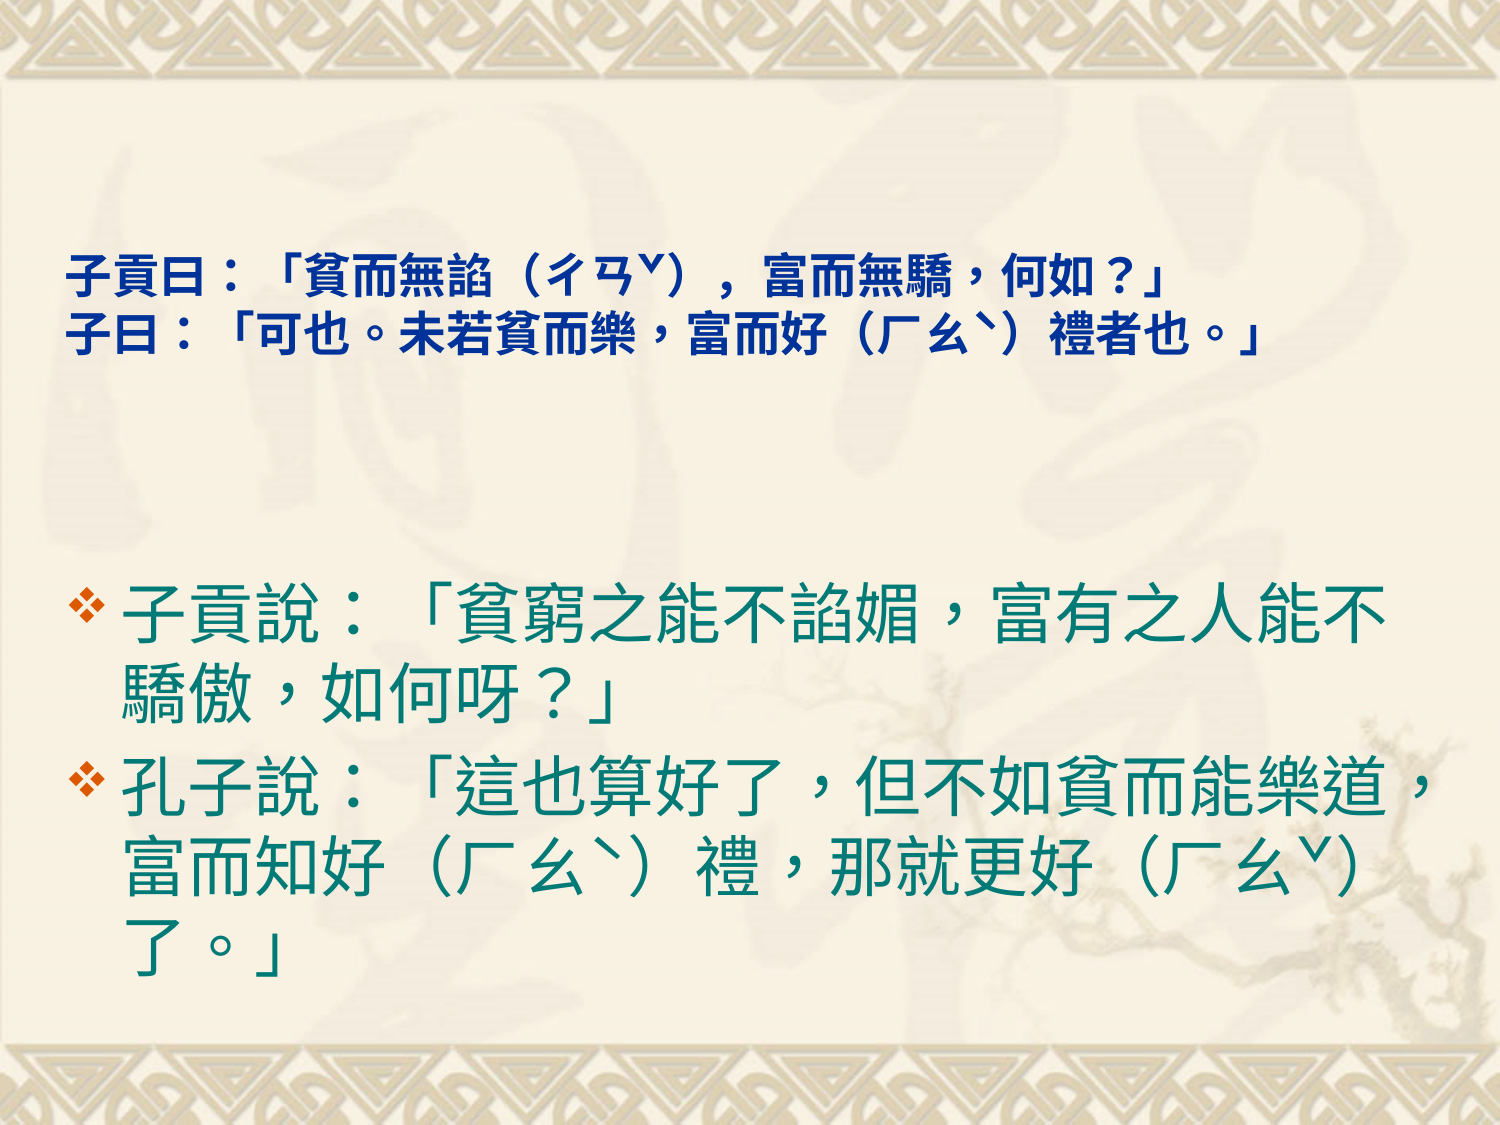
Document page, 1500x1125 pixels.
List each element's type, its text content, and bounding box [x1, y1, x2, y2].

picture [0, 0, 1500, 1125]
list 子貢說：「貧窮之能不諂媚，富有之人能不驕傲，如何呀？」 孔子說：「這也算好了，但不如貧而能樂道，富而知好（ㄏㄠˋ）禮，那就更好（ㄏㄠˇ）了。」 [49, 564, 1451, 1125]
title 子貢曰：「貧而無諂（ㄔㄢˇ），富而無驕，何如？」 子曰：「可也。未若貧而樂，富而好（ㄏㄠˋ）禮者也。」 [49, 238, 1451, 426]
